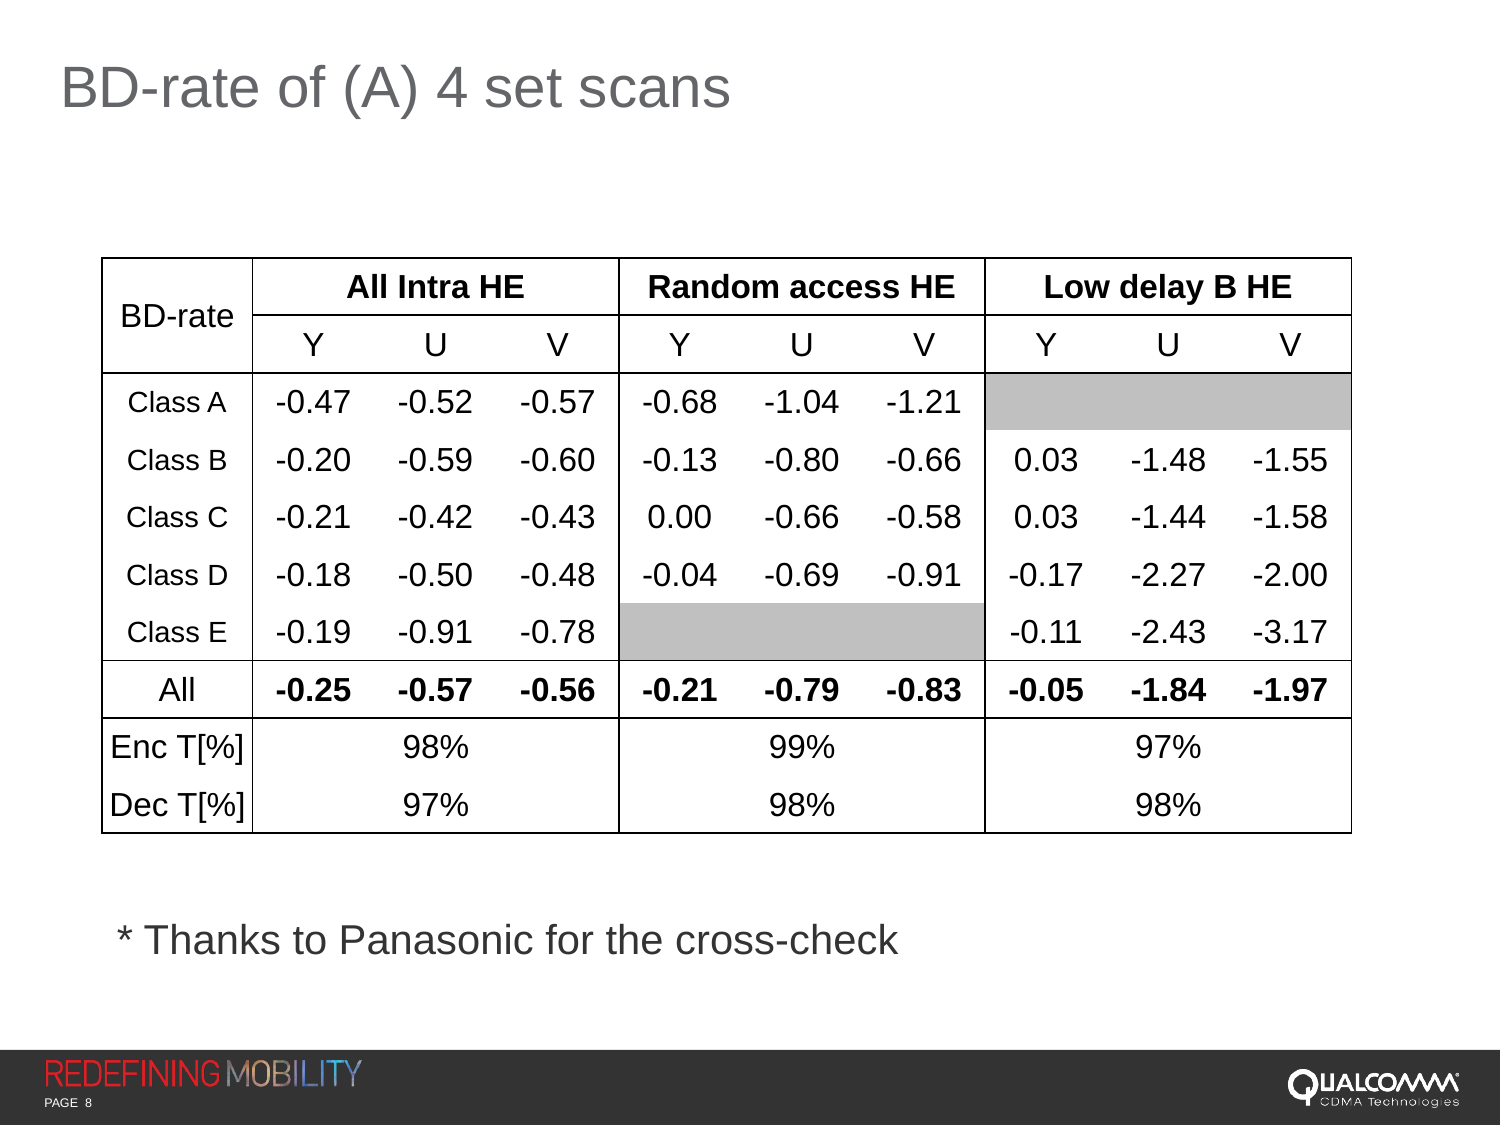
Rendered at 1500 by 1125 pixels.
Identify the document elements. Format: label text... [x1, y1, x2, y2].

table_cell -0.42 [375, 488, 497, 545]
table_cell -0.58 [863, 488, 984, 545]
table_cell -0.91 [375, 603, 497, 660]
table_cell -0.57 [497, 374, 618, 430]
table_cell -0.66 [863, 430, 984, 488]
table_cell V [497, 316, 618, 372]
table_cell -0.83 [863, 661, 984, 717]
table_cell V [863, 316, 984, 372]
table_header BD-rate [103, 259, 252, 372]
table_cell Class E [103, 603, 252, 660]
table_cell Class B [103, 430, 252, 488]
table_cell -0.52 [375, 374, 497, 430]
table_cell -0.79 [741, 661, 863, 717]
picture [1278, 1058, 1478, 1114]
table_cell -0.18 [253, 545, 375, 603]
table_cell -0.04 [620, 545, 741, 603]
table_cell -0.19 [253, 603, 375, 660]
table_cell -0.68 [620, 374, 741, 430]
table_cell -0.78 [497, 603, 618, 660]
table_cell -0.50 [375, 545, 497, 603]
table_cell -0.13 [620, 430, 741, 488]
table_cell 97% [986, 719, 1351, 775]
table_header All Intra HE [253, 259, 618, 314]
table_cell -2.43 [1107, 603, 1229, 660]
title BD-rate of (A) 4 set scans [28, 44, 1462, 138]
table_cell -1.55 [1229, 430, 1351, 488]
table_cell 0.03 [986, 488, 1107, 545]
table_cell 97% [253, 775, 618, 832]
table_cell -0.69 [741, 545, 863, 603]
table_cell -2.27 [1107, 545, 1229, 603]
table_cell -1.21 [863, 374, 984, 430]
table_cell -0.21 [253, 488, 375, 545]
table_cell -0.11 [986, 603, 1107, 660]
table_cell All [103, 661, 252, 717]
table_cell -0.91 [863, 545, 984, 603]
picture [30, 1048, 372, 1099]
table_header Low delay B HE [986, 259, 1351, 314]
table_cell -0.17 [986, 545, 1107, 603]
table_cell [986, 374, 1107, 430]
table_cell Class D [103, 545, 252, 603]
table_cell [741, 603, 863, 660]
table_header Random access HE [620, 259, 984, 314]
table_cell 99% [620, 719, 984, 775]
table_cell U [1107, 316, 1229, 372]
table_cell -1.84 [1107, 661, 1229, 717]
table_cell -1.48 [1107, 430, 1229, 488]
table_cell -0.48 [497, 545, 618, 603]
text_box * Thanks to Panasonic for the cross-check [26, 148, 1456, 1021]
table_cell 98% [986, 775, 1351, 832]
table_cell -0.60 [497, 430, 618, 488]
table_cell -0.20 [253, 430, 375, 488]
table_cell Y [620, 316, 741, 372]
table_cell -1.44 [1107, 488, 1229, 545]
table_cell -0.21 [620, 661, 741, 717]
table_cell Y [253, 316, 375, 372]
table_cell Y [986, 316, 1107, 372]
table_cell U [741, 316, 863, 372]
table_cell 0.00 [620, 488, 741, 545]
table_cell [1107, 374, 1229, 430]
table_cell U [375, 316, 497, 372]
table_cell 98% [253, 719, 618, 775]
table_cell -3.17 [1229, 603, 1351, 660]
table_cell Class A [103, 374, 252, 430]
table_cell -0.56 [497, 661, 618, 717]
table_cell -0.57 [375, 661, 497, 717]
table_cell -1.97 [1229, 661, 1351, 717]
table_cell 98% [620, 775, 984, 832]
table_cell -0.66 [741, 488, 863, 545]
table_cell -0.47 [253, 374, 375, 430]
table_cell -0.05 [986, 661, 1107, 717]
table_cell [620, 603, 741, 660]
table_cell -1.04 [741, 374, 863, 430]
table_cell -0.59 [375, 430, 497, 488]
table_cell [863, 603, 984, 660]
table_cell Enc T[%] [103, 719, 252, 775]
table_cell [1229, 374, 1351, 430]
table_cell 0.03 [986, 430, 1107, 488]
table_cell -1.58 [1229, 488, 1351, 545]
table_cell -0.25 [253, 661, 375, 717]
table_cell V [1229, 316, 1351, 372]
table_cell Dec T[%] [103, 775, 252, 832]
table_cell Class C [103, 488, 252, 545]
table_cell -0.80 [741, 430, 863, 488]
table_cell -0.43 [497, 488, 618, 545]
table_cell -2.00 [1229, 545, 1351, 603]
